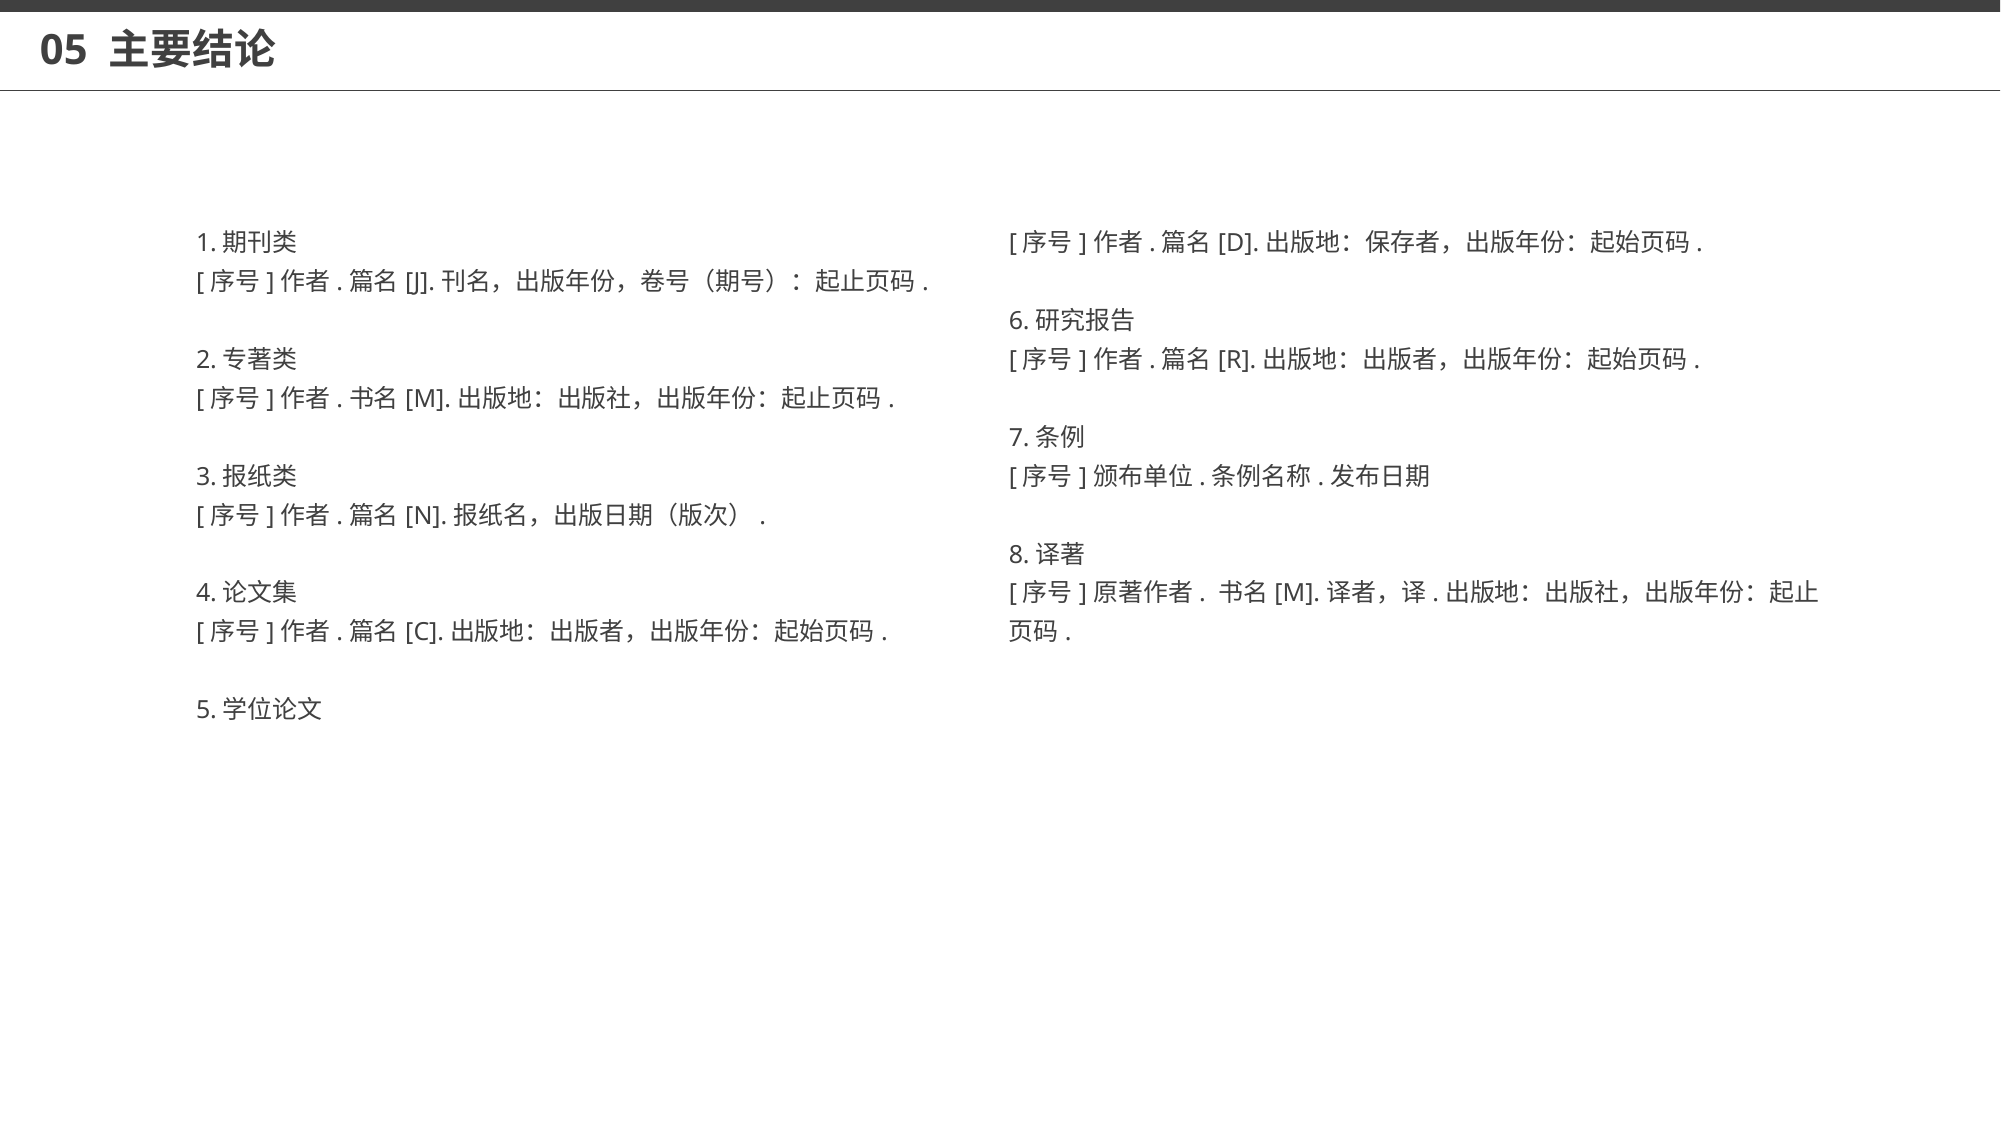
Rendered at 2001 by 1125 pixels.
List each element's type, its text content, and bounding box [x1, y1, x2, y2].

list 05 主要结论 [24, 21, 919, 81]
text_box 1.期刊类 [序号]作者.篇名[J].刊名，出版年份，卷号（期号）：起止页码. 2.专著类 [序号]作者.书名[M].出版地：出版社，出版年份：起止页码. 3.报纸类 [序号]作者.篇名[N].报纸名，出版日期（版次）. 4.论文集 [序号]作者.篇名[C].出版地：出版者，出版年份：起始页码. 5.学位论文 [序号]作者.篇名[D].出版地：保存者，出版年份：起始页码. 6.研究报告 [序号]作者.篇名[R].出版地：出版者，出版年份：起始页码. 7.条例 [序号]颁布单位.条例名称.发布日期 8.译著 [序号]原著作者. 书名[M].译者，译.出版地：出版社，出版年份：起止页码. [181, 210, 1837, 756]
